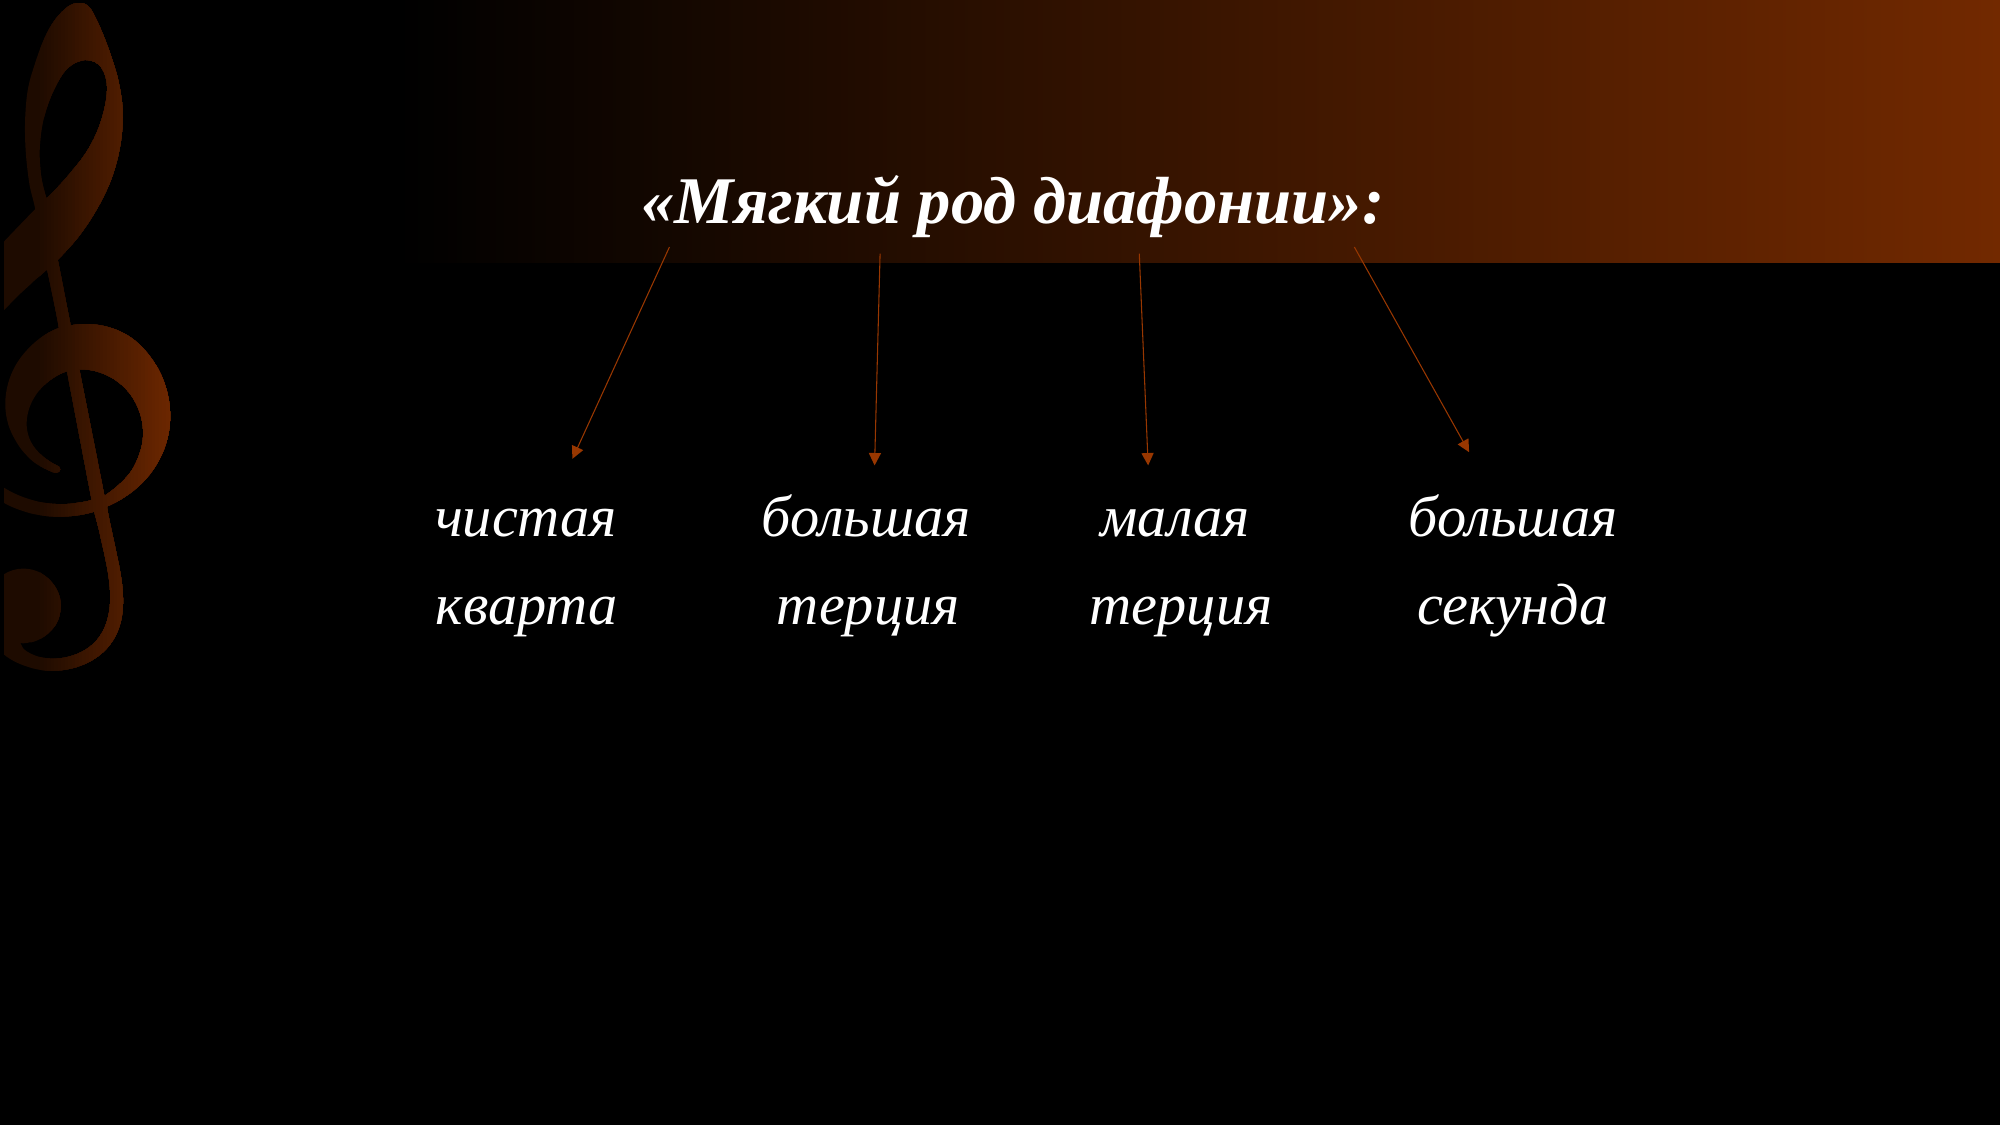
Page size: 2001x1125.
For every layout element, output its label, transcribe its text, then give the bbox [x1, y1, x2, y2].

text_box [1354, 246, 1470, 453]
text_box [874, 253, 881, 466]
list «Мягкий род диафонии»: чистая большая малая большая кварта терция терция секунда [174, 158, 1926, 1059]
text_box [572, 246, 670, 459]
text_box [1139, 253, 1149, 466]
